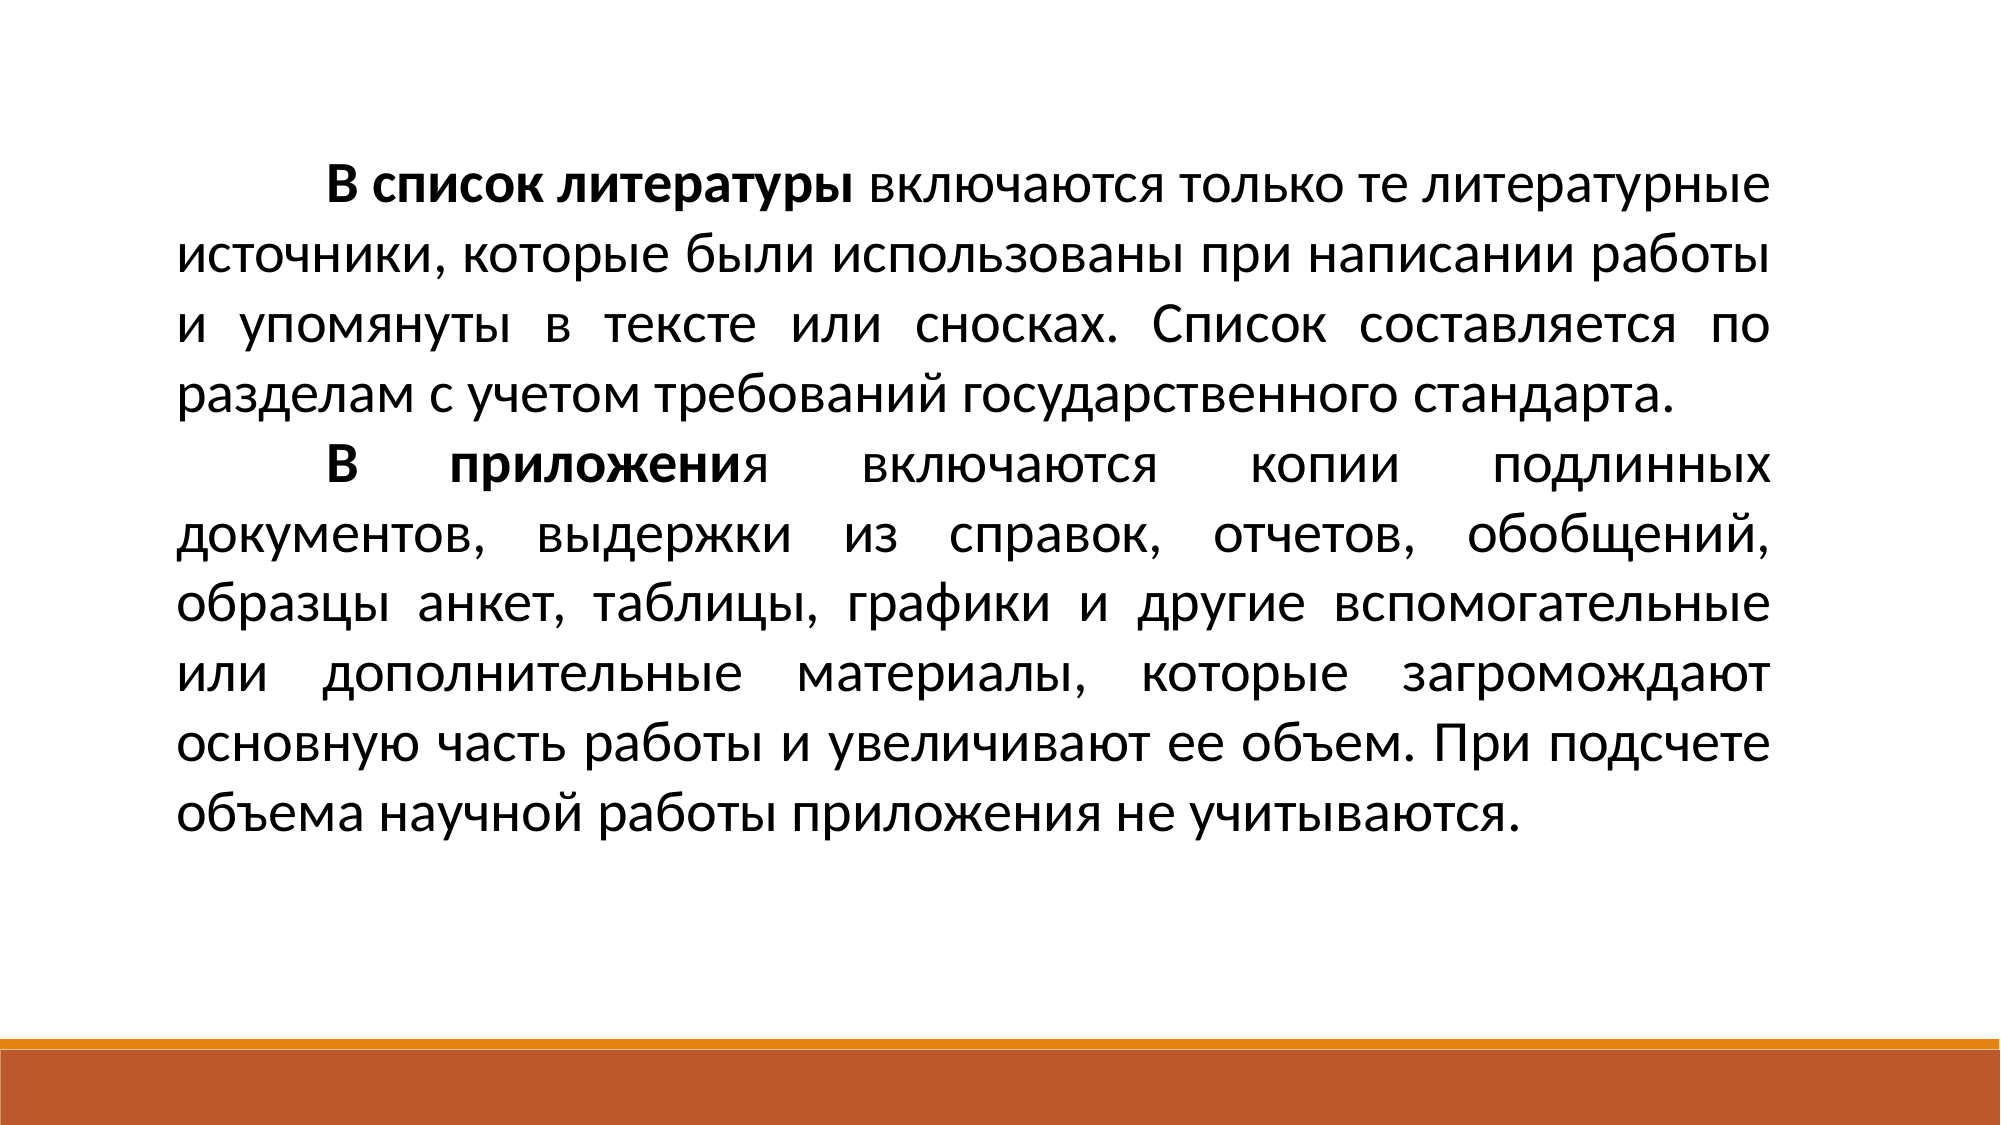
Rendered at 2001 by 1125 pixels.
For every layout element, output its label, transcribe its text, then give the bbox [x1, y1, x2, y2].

text_box В список литературы включаются только те литературные источники, которые были использованы при написании работы и упомянуты в тексте или сносках. Список составляется по разделам с учетом требований государственного стандарта. В приложения включаются копии подлинных документов, выдержки из справок, отчетов, обобщений, образцы анкет, таблицы, графики и другие вспомогательные или дополнительные материалы, которые загромождают основную часть работы и увеличивают ее объем. При подсчете объема научной работы приложения не учитываются. [161, 136, 1787, 921]
